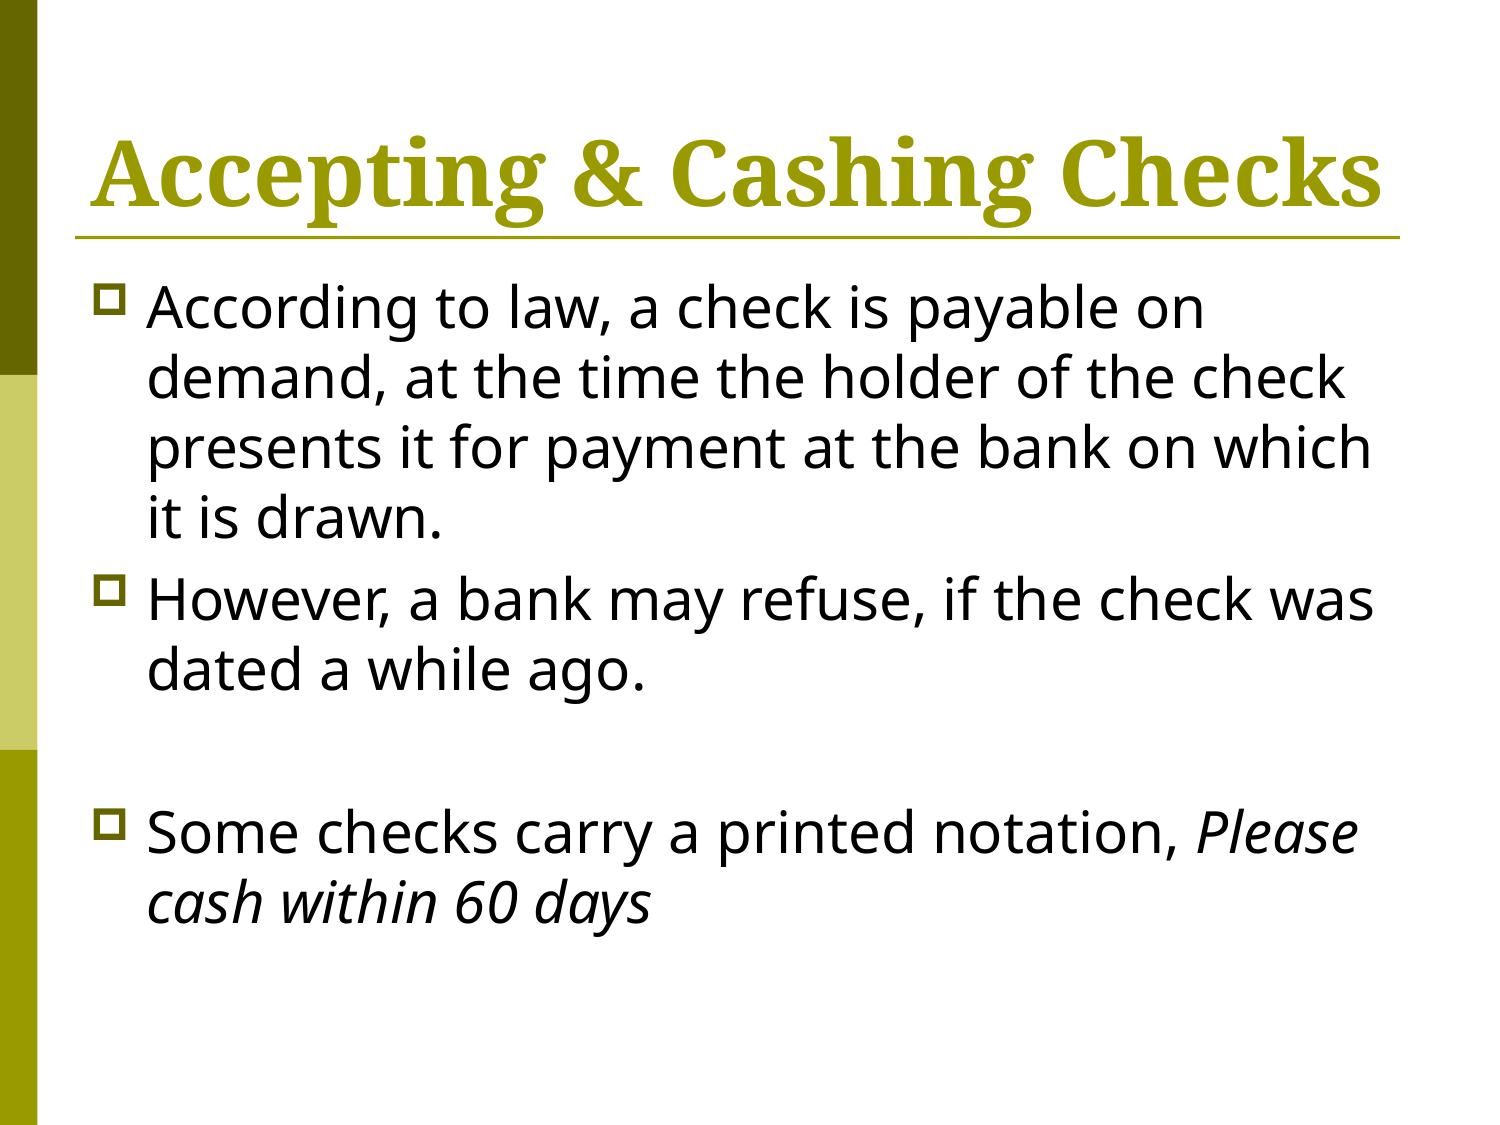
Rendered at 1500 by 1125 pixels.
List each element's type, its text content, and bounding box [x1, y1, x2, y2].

list According to law, a check is payable on demand, at the time the holder of the check presents it for payment at the bank on which it is drawn. However, a bank may refuse, if the check was dated a while ago. Some checks carry a printed notation, Please cash within 60 days [74, 262, 1426, 1006]
title Accepting & Cashing Checks [74, 45, 1426, 233]
